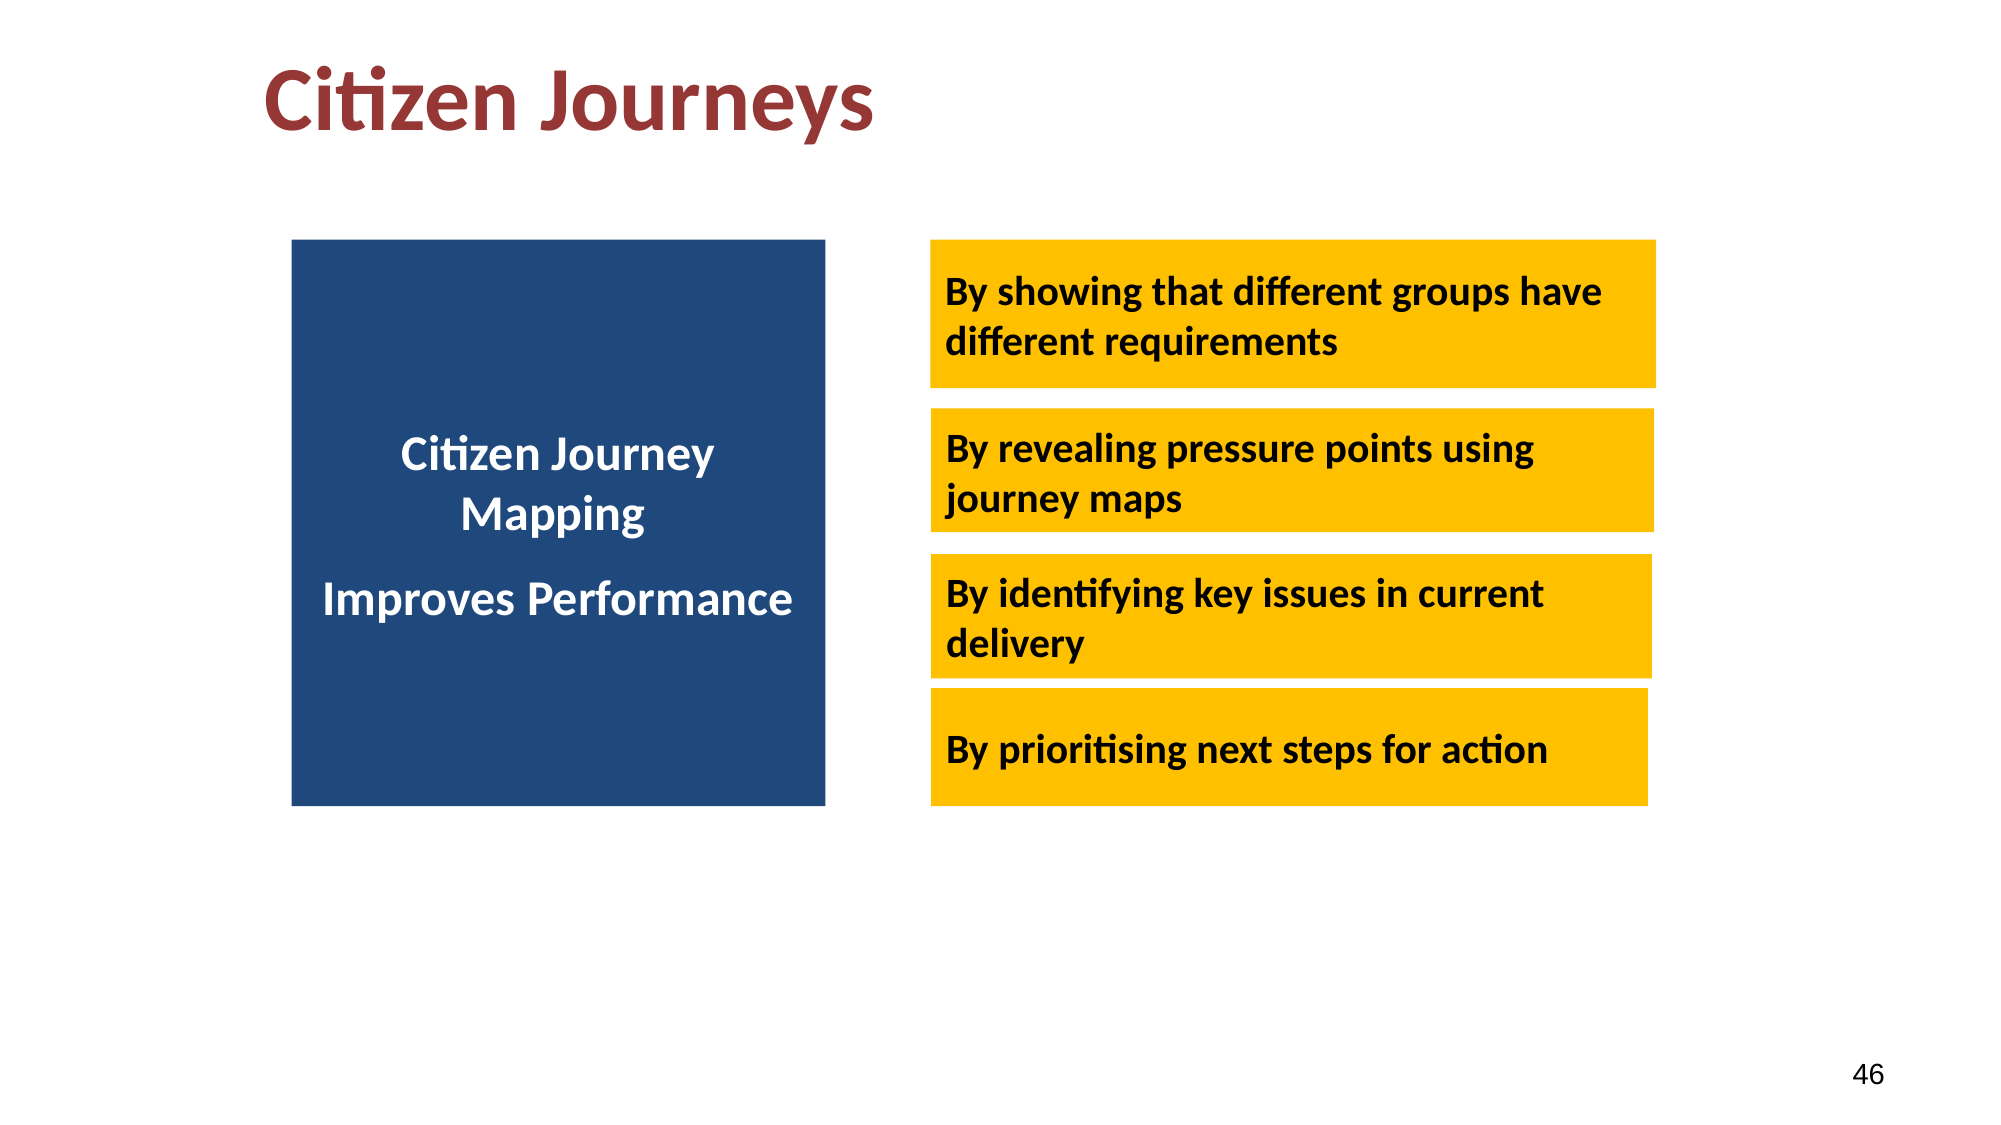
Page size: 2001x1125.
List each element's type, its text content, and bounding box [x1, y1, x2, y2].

text_box By revealing pressure points using journey maps [931, 408, 1655, 533]
text_box By prioritising next steps for action [931, 688, 1648, 807]
text_box By showing that different groups have different requirements [930, 239, 1657, 389]
text_box By identifying key issues in current delivery [931, 554, 1652, 679]
title Citizen Journeys [249, 0, 1750, 188]
text_box Citizen Journey Mapping Improves Performance [291, 239, 826, 807]
slide_number 46 [1433, 1042, 1900, 1103]
